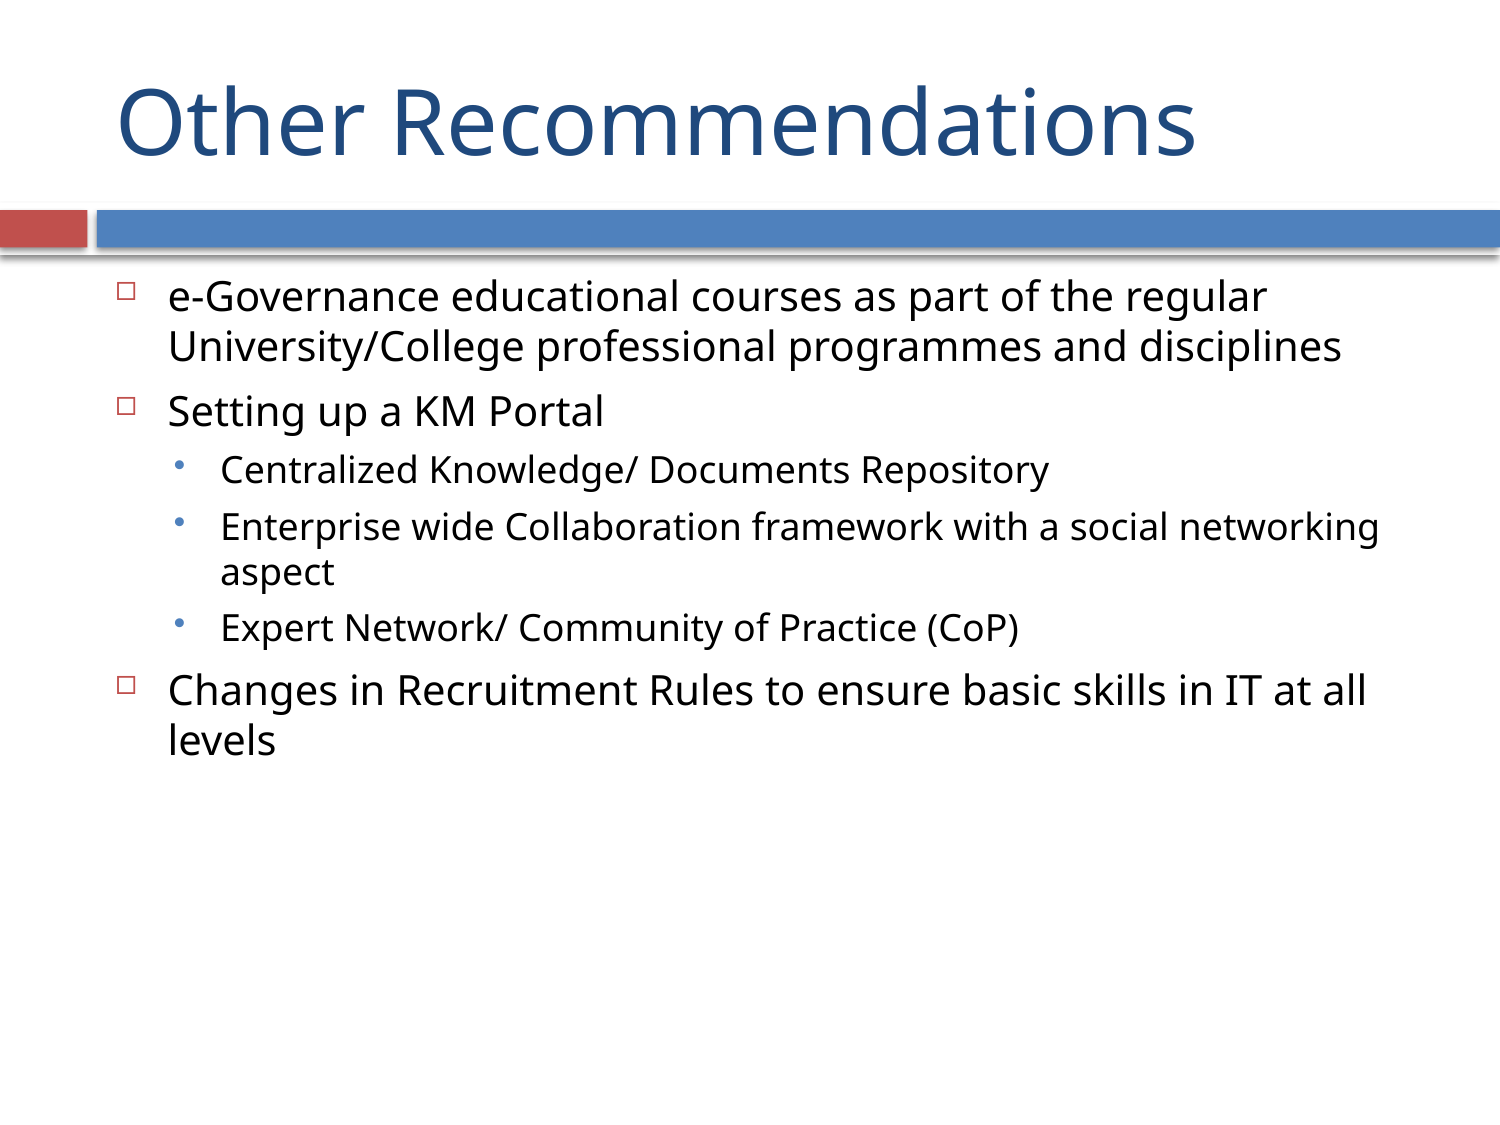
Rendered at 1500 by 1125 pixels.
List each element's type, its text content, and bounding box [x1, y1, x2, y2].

list e-Governance educational courses as part of the regular University/College professional programmes and disciplines Setting up a KM Portal Centralized Knowledge/ Documents Repository Enterprise wide Collaboration framework with a social networking aspect Expert Network/ Community of Practice (CoP) Changes in Recruitment Rules to ensure basic skills in IT at all levels [100, 262, 1438, 1000]
title Other Recommendations [100, 37, 1438, 200]
